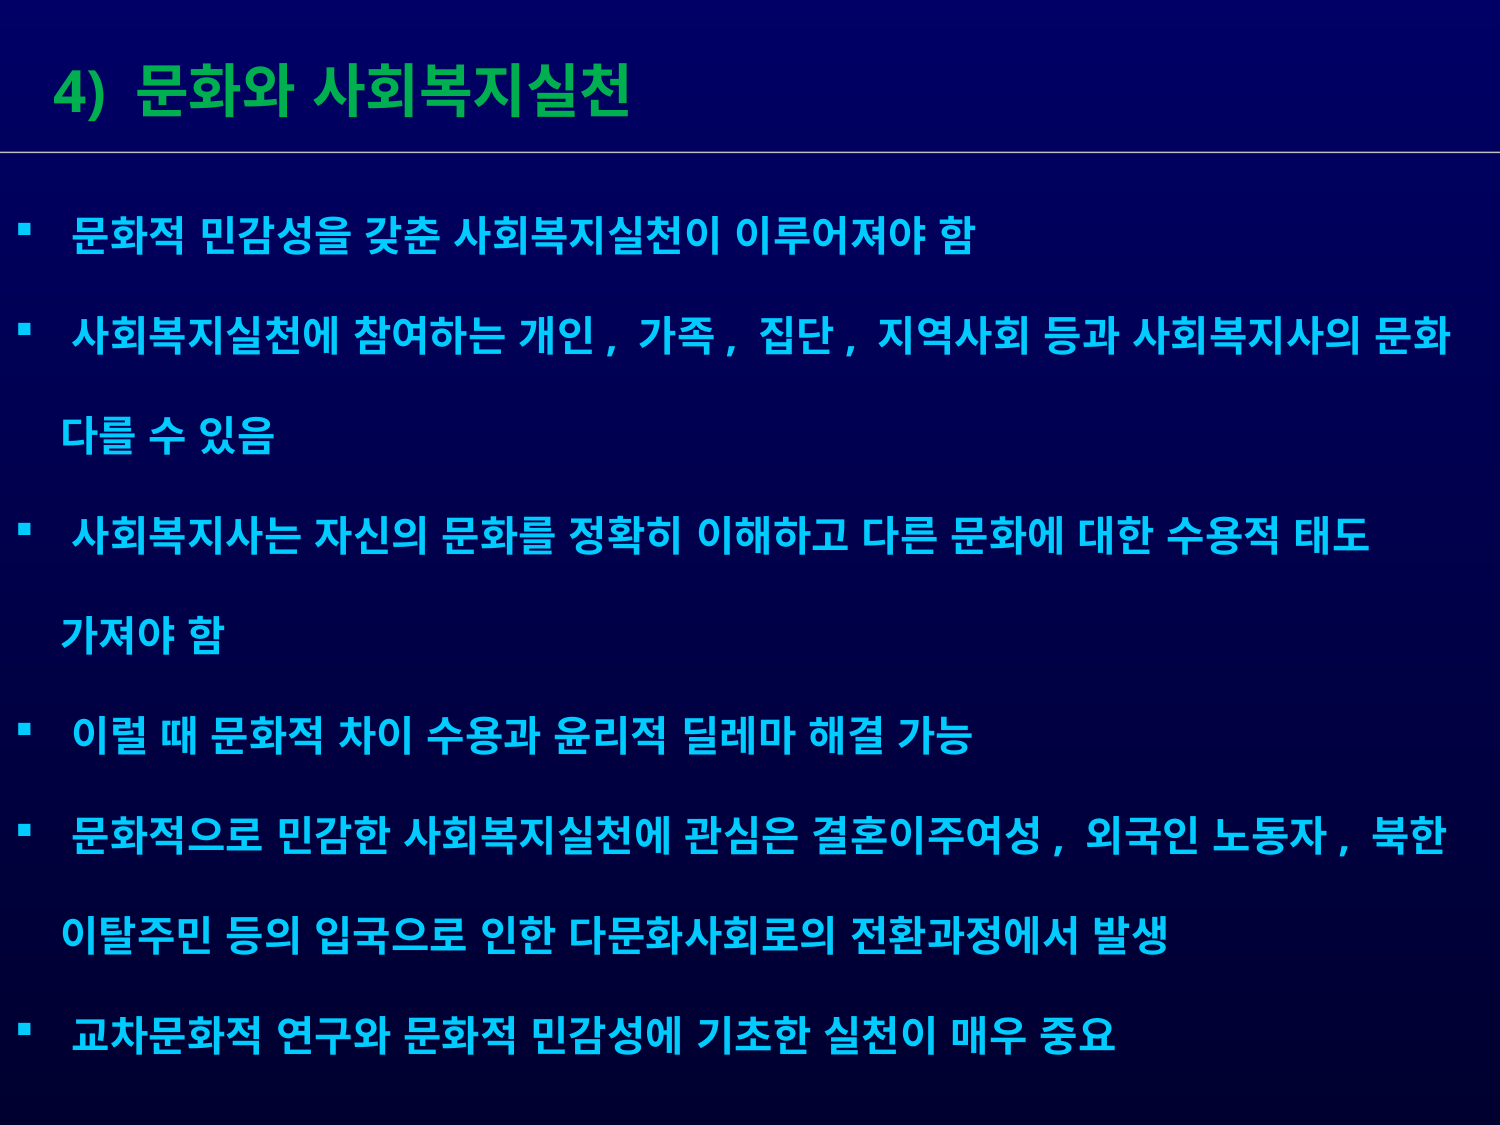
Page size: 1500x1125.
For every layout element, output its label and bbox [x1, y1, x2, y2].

text_box [0, 46, 1500, 1077]
